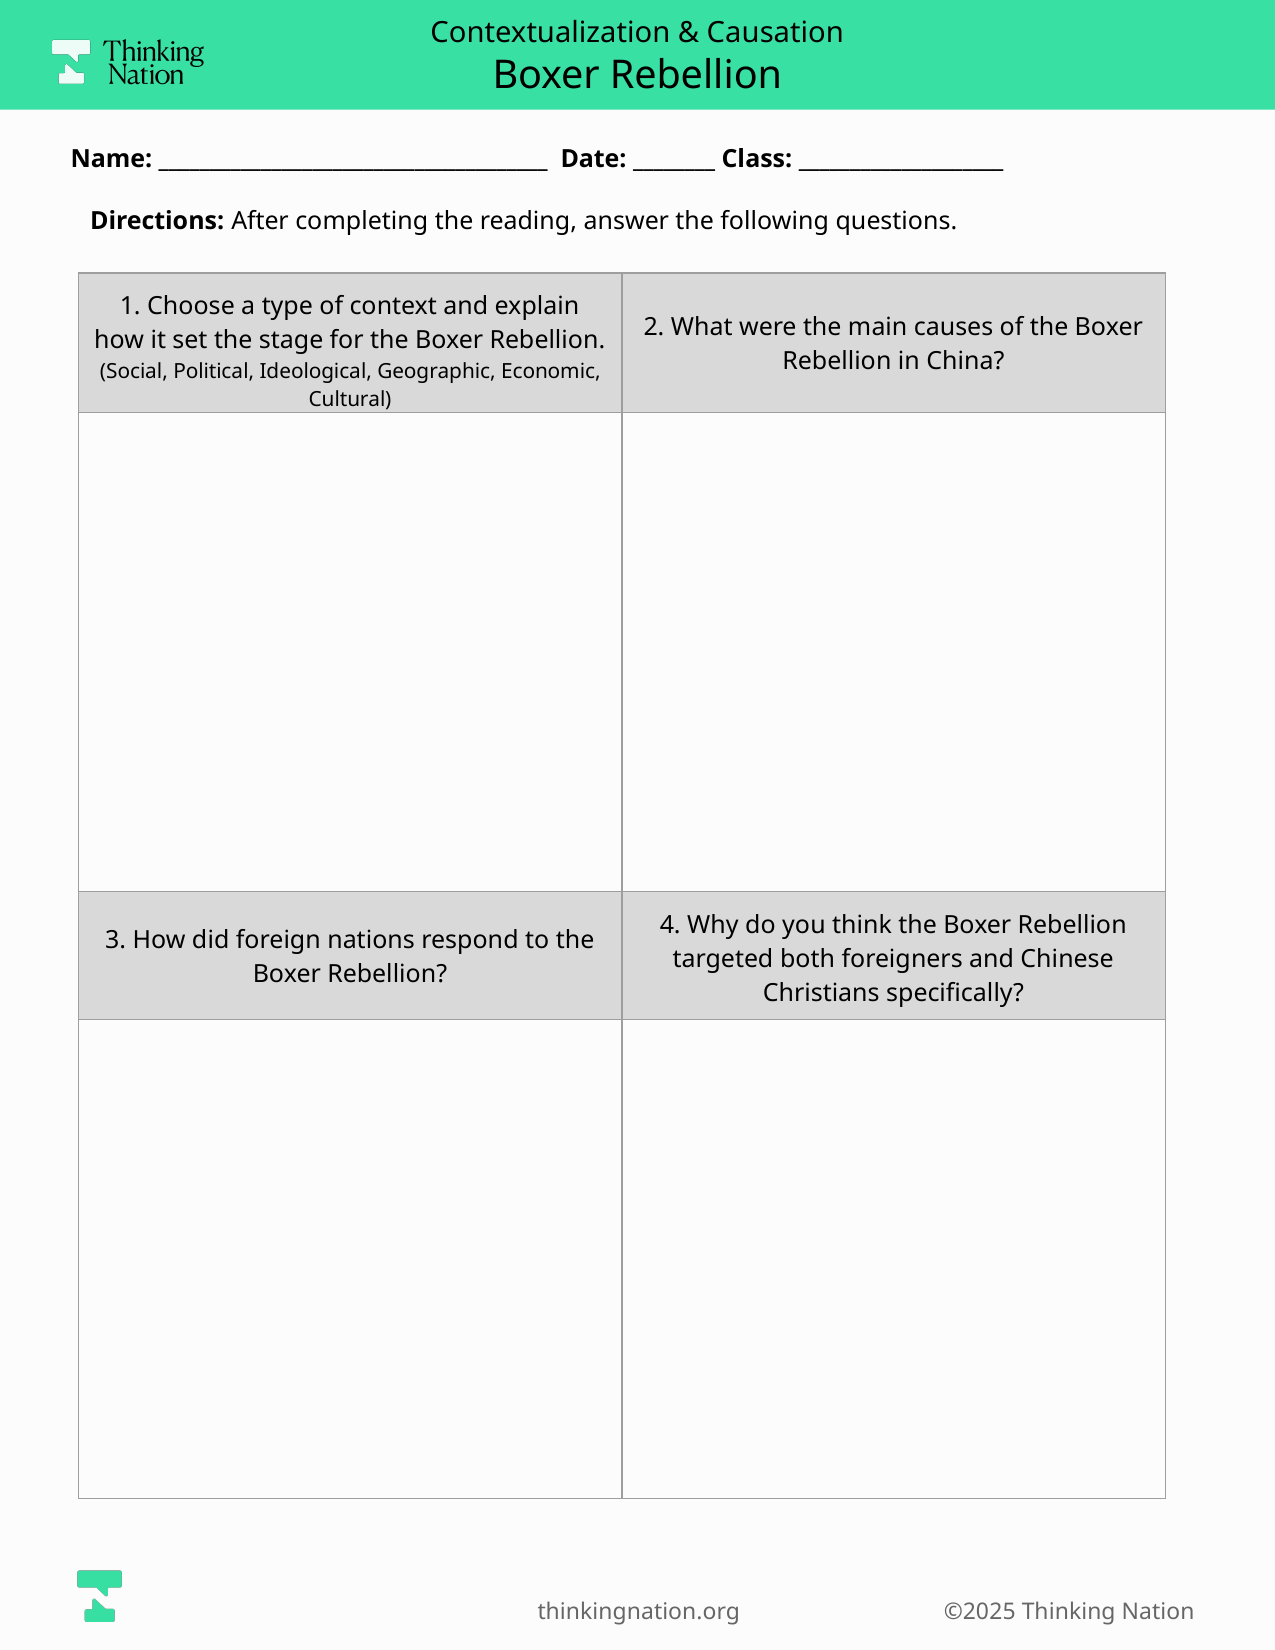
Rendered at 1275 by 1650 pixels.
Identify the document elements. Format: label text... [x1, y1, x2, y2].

table_cell [79, 1020, 621, 1498]
text_box Name: ______________________________________ Date: ________ Class: ____________________ [55, 127, 1223, 187]
text_box Contextualization & Causation Boxer Rebellion [0, 0, 1275, 110]
table_cell 3. How did foreign nations respond to the Boxer Rebellion? [79, 892, 621, 1019]
table_header 2. What were the main causes of the Boxer Rebellion in China? [623, 274, 1165, 412]
table_cell [79, 413, 621, 891]
text_box thinkingnation.org [488, 1580, 790, 1632]
table_cell 4. Why do you think the Boxer Rebellion targeted both foreigners and Chinese Christians specifically? [623, 892, 1165, 1019]
table_cell [623, 413, 1165, 891]
picture [63, 1560, 135, 1632]
text_box Directions: After completing the reading, answer the following questions. [74, 189, 1200, 250]
table_cell [623, 1020, 1165, 1498]
table_header 1. Choose a type of context and explain how it set the stage for the Boxer Rebellion. (Social, Political, Ideological, Geographic, Economic, Cultural) [79, 274, 621, 412]
picture [35, 25, 210, 98]
text_box ©2025 Thinking Nation [909, 1580, 1211, 1632]
